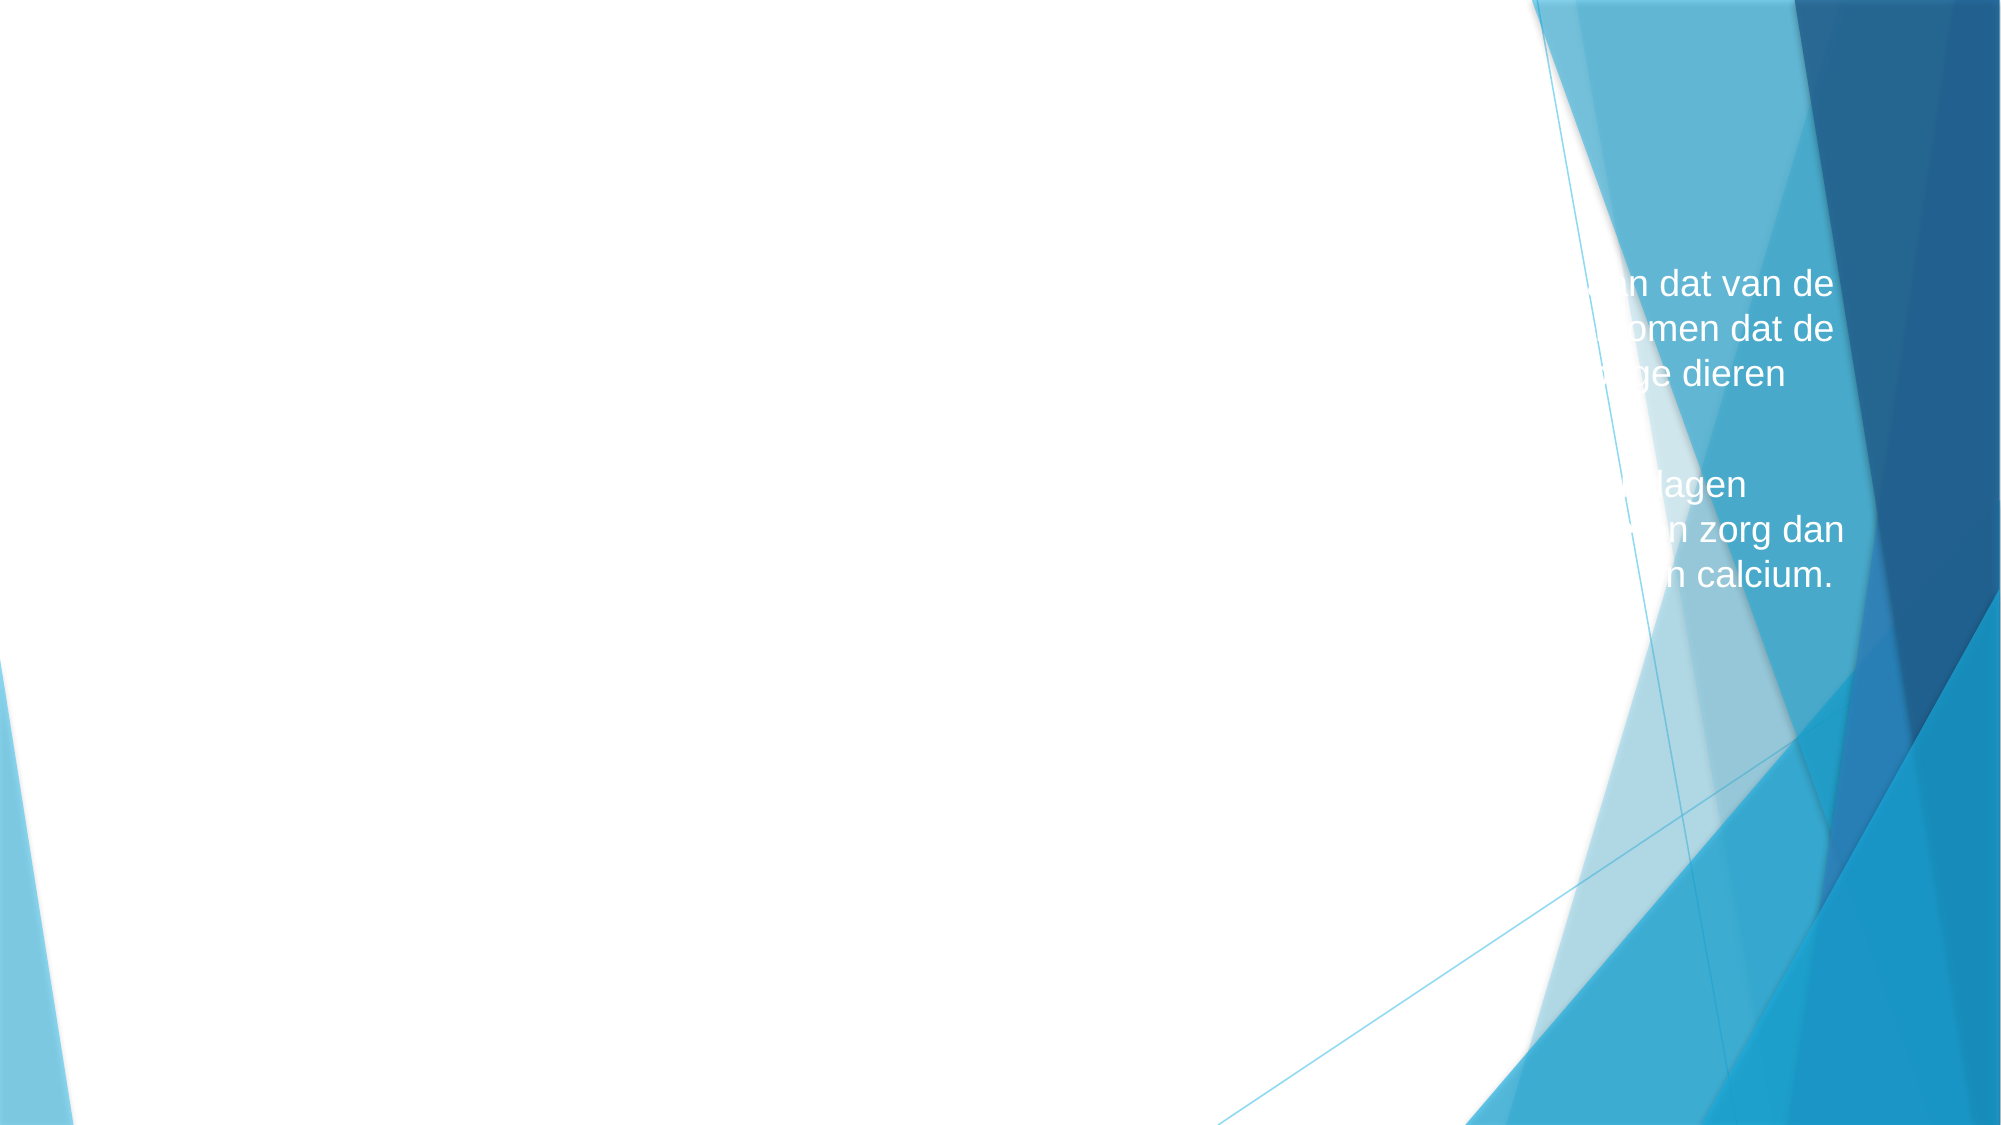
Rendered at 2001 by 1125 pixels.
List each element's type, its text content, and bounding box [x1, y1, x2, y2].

list Het terrarium > Waar je de jonge reptielen gaat opvoeden moet zo gelijk mogelijk zijn aan dat van de ouderdieren. De temperatuur moet gelijk zijn maar de luchtvochtigheid hoger om te voorkomen dat de jonge dieren uitdrogen. Niet alleen moet je de luchtvochtigheid verhogen maar ook de jonge dieren besproeien met water iedere dag. Ook jonge reptielen gaan niet meteen eten nadat ze zijn uitgekomen dit kan ook een paar dagen duren. Sommige soorten reptielen gaan pas eten na hun eerste vervelling. Als je gaat voeren zorg dan dat ze de juiste hoeveelheid supplementen krijgen die ze nodig hebben zoals vitamine D3 en calcium. [137, 251, 1863, 1014]
title Opfok van reptielen [137, 59, 1863, 227]
